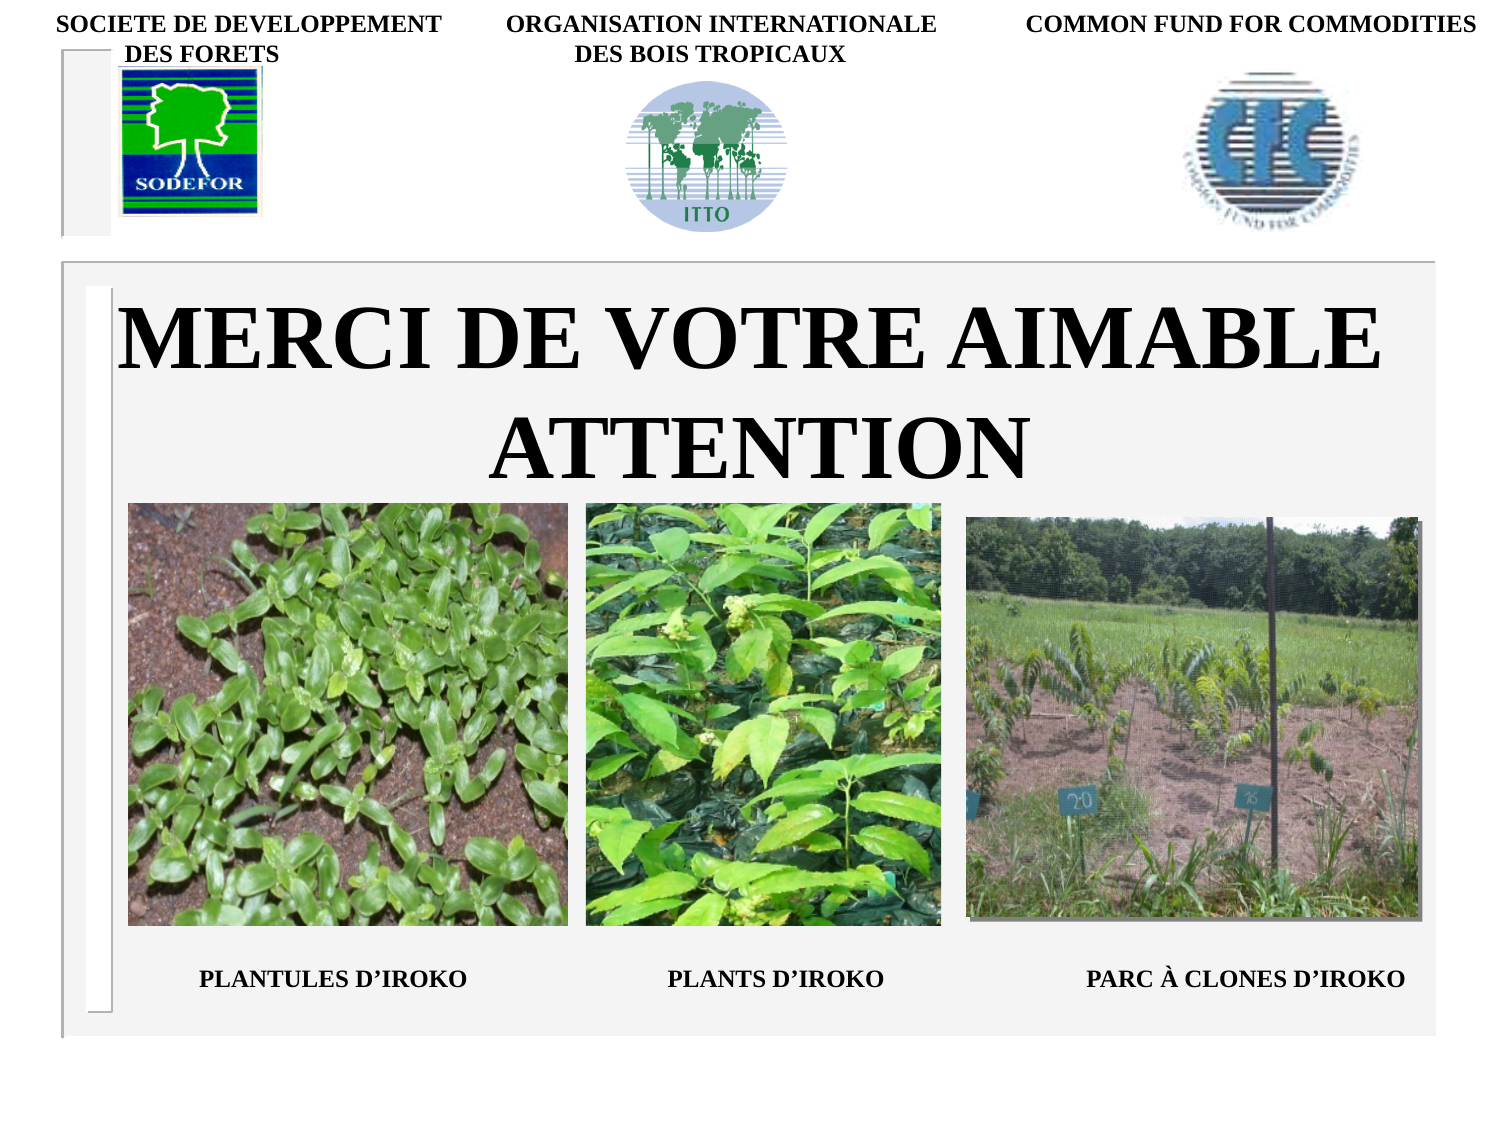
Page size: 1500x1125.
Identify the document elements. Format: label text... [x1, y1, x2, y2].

text_box MERCI DE VOTRE AIMABLE ATTENTION [76, 269, 1427, 505]
picture [624, 80, 788, 232]
picture [118, 65, 263, 217]
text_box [128, 503, 1419, 926]
text_box Plantules d’Iroko Plants d’Iroko Parc à clones d’Iroko [46, 960, 1457, 1020]
text_box SOCIETE DE DEVELOPPEMENT ORGANISATION INTERNATIONALE COMMON FUND FOR COMMODITIES DES FORETS DES BOIS TROPICAUX [41, 0, 1500, 75]
picture [1174, 68, 1363, 232]
